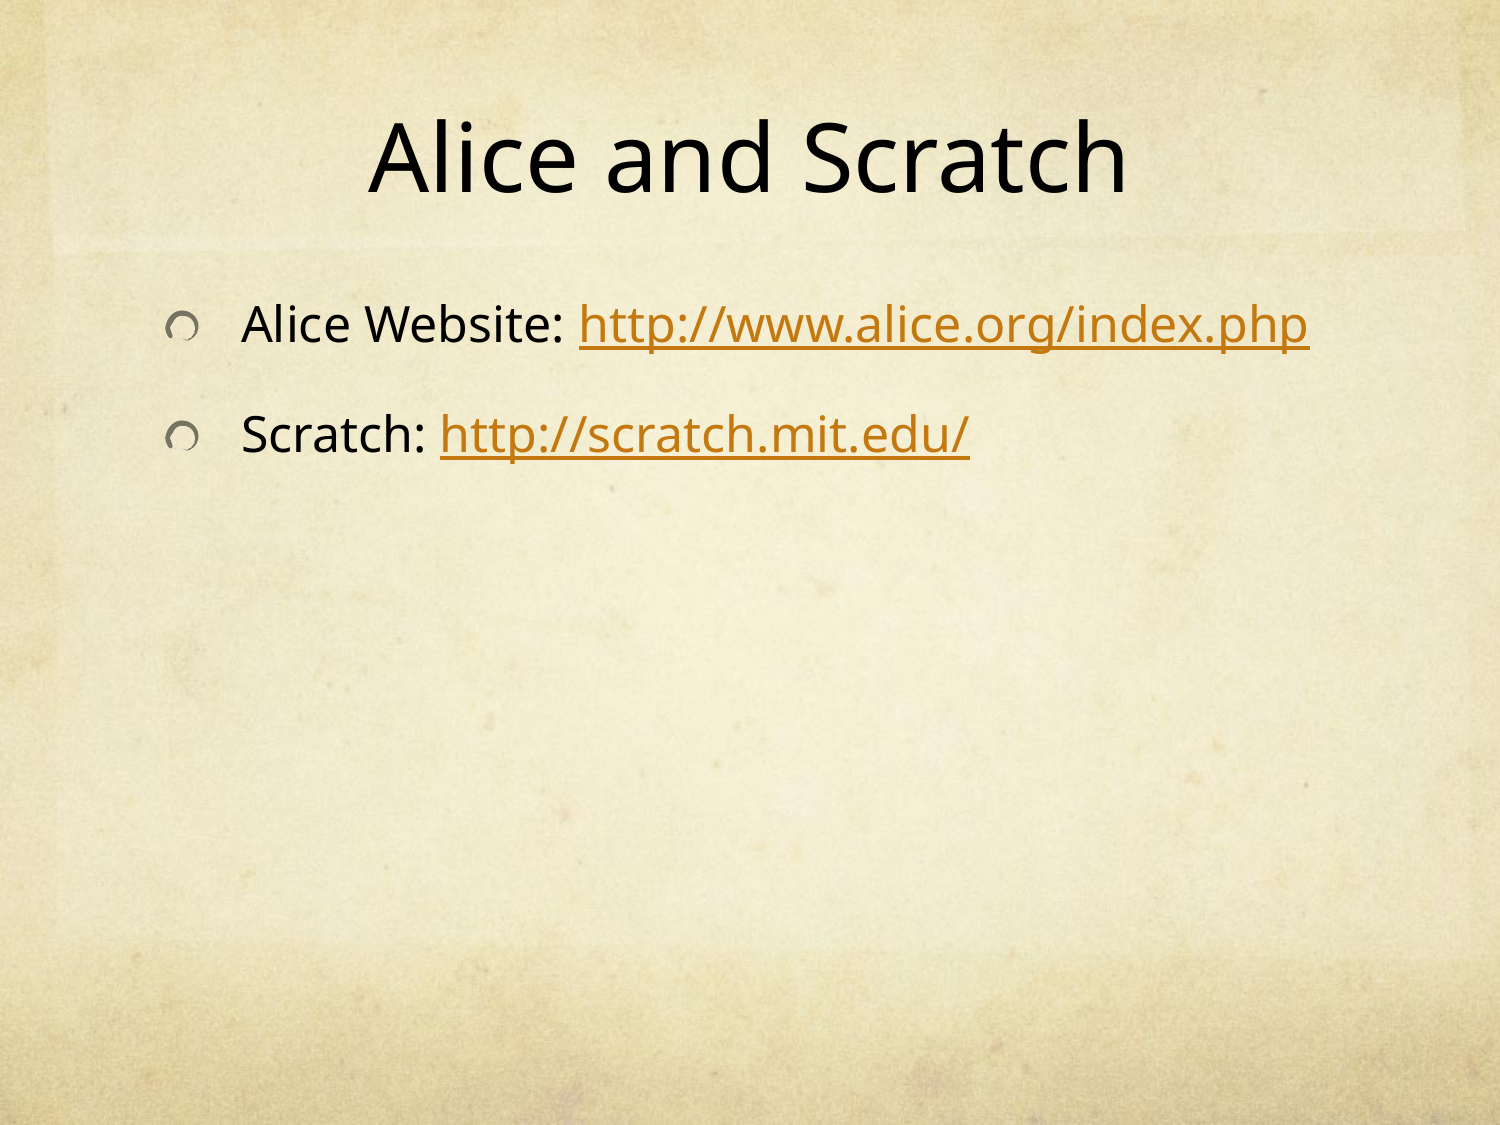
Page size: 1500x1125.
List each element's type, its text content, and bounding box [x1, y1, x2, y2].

title Alice and Scratch [150, 82, 1350, 225]
list Alice Website: http://www.alice.org/index.php Scratch: http://scratch.mit.edu/ [150, 284, 1350, 950]
picture [0, 0, 1500, 1125]
